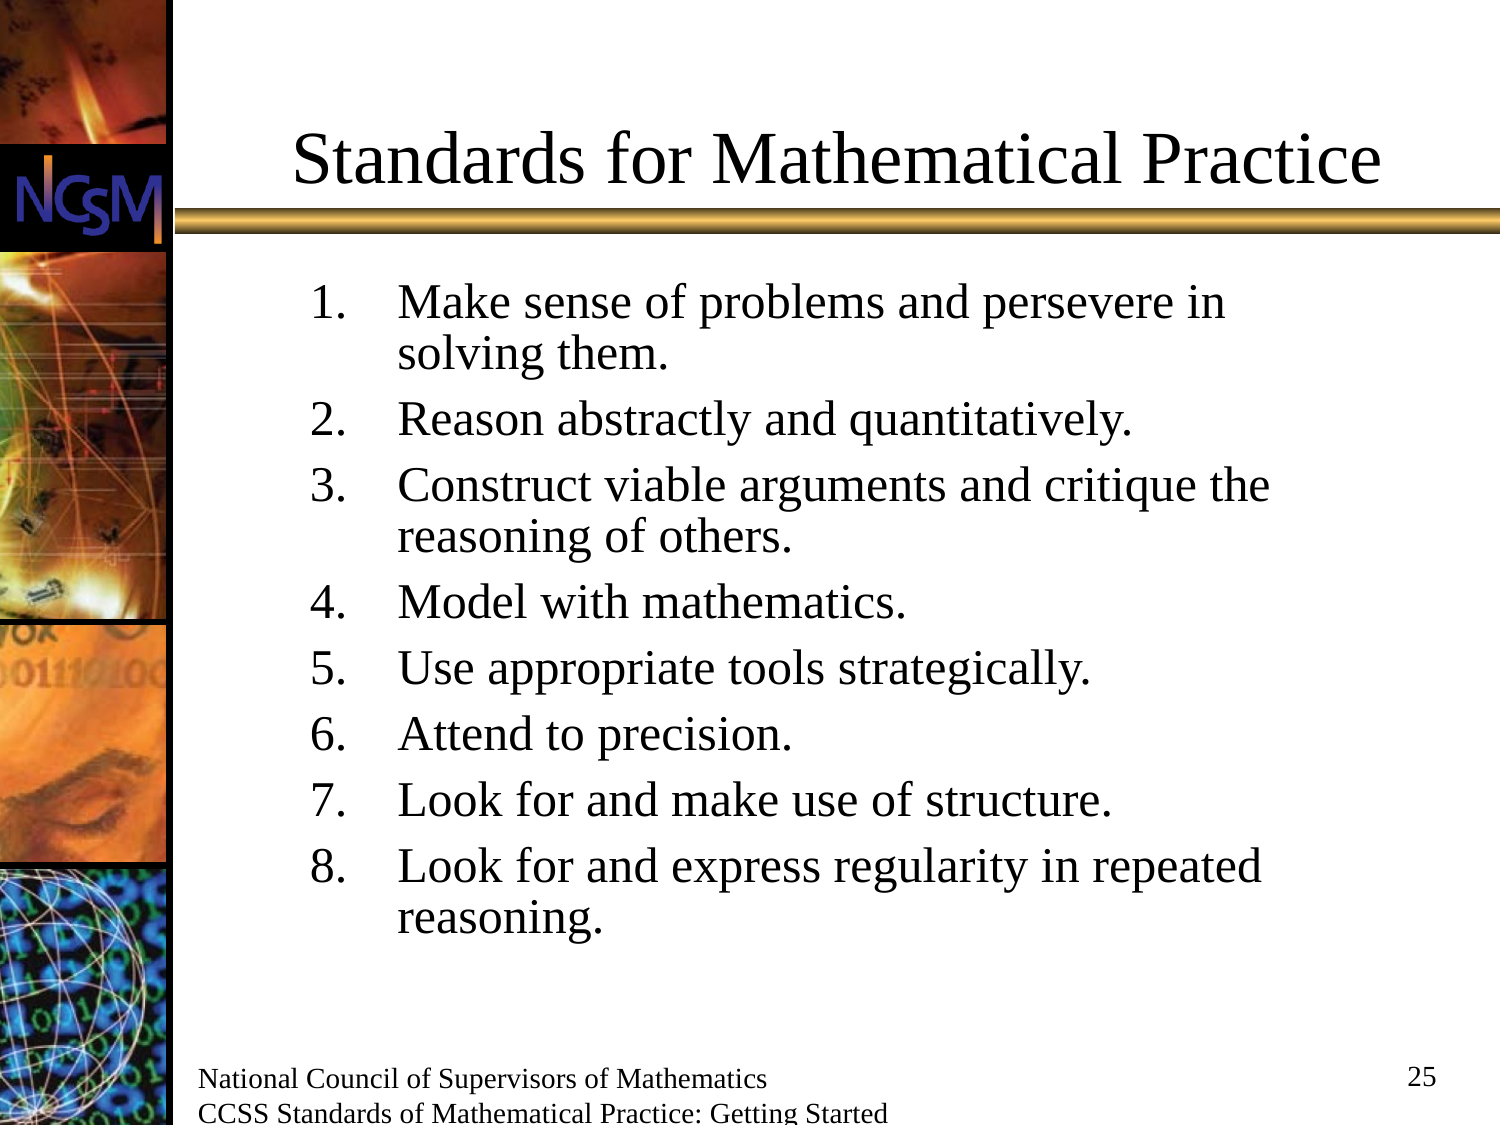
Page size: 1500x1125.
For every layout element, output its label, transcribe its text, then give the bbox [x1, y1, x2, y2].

list Make sense of problems and persevere in solving them. Reason abstractly and quantitatively. Construct viable arguments and critique the reasoning of others. Model with mathematics. Use appropriate tools strategically. Attend to precision. Look for and make use of structure. Look for and express regularity in repeated reasoning. [219, 270, 1357, 959]
title Standards for Mathematical Practice [200, 65, 1475, 242]
slide_number 25 [1379, 1049, 1453, 1125]
picture [0, 869, 166, 1125]
picture [0, 0, 167, 619]
picture [0, 625, 166, 862]
